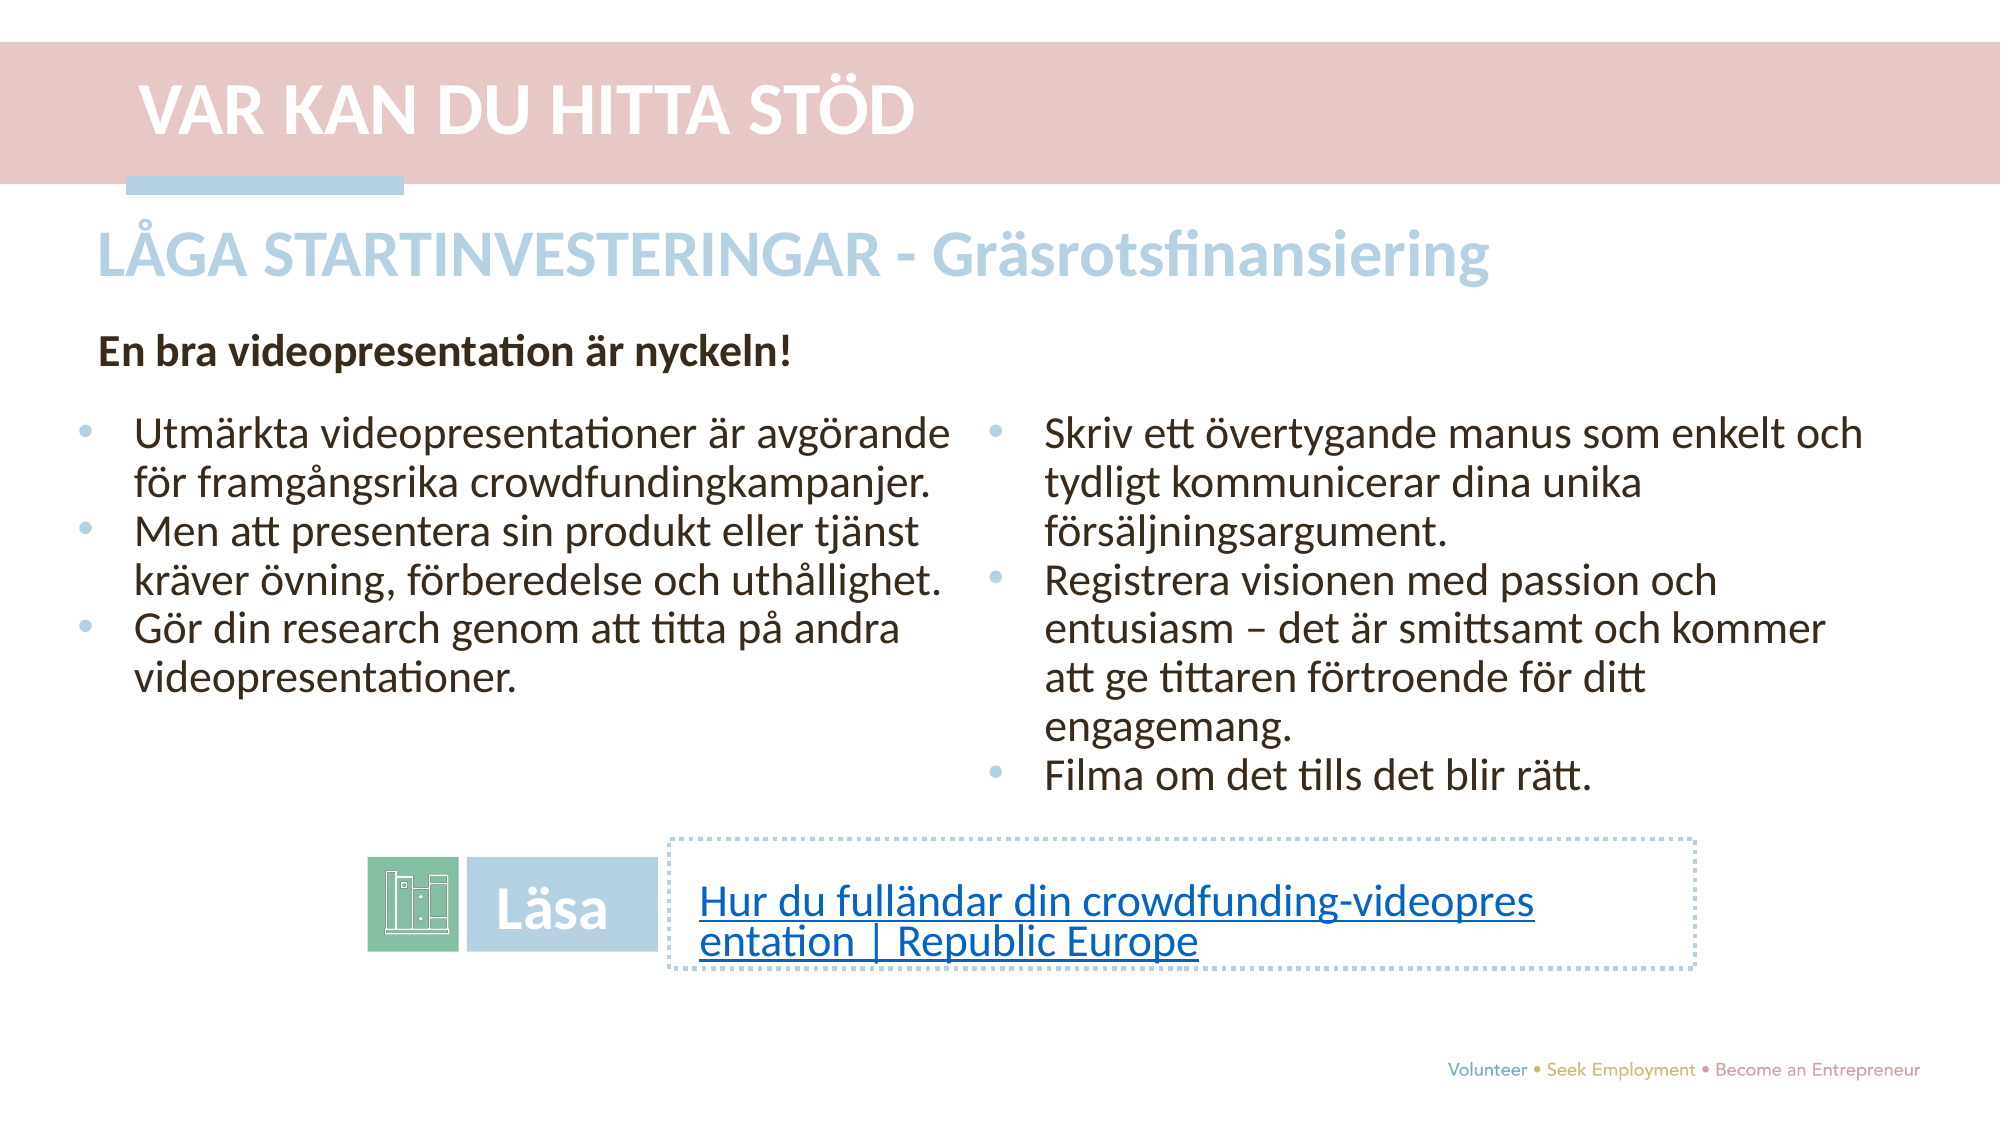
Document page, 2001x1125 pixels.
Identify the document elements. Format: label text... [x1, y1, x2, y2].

text_box Utmärkta videopresentationer är avgörande för framgångsrika crowdfundingkampanjer. Men att presentera sin produkt eller tjänst kräver övning, förberedelse och uthållighet. Gör din research genom att titta på andra videopresentationer. Skriv ett övertygande manus som enkelt och tydligt kommunicerar dina unika försäljningsargument. Registrera visionen med passion och entusiasm – det är smittsamt och kommer att ge tittaren förtroende för ditt engagemang. Filma om det tills det blir rätt. [62, 401, 1884, 857]
list VAR KAN DU HITTA STÖD [123, 51, 1913, 170]
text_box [367, 856, 826, 952]
text_box [668, 838, 1696, 970]
text_box LÅGA STARTINVESTERINGAR - Gräsrotsfinansiering [82, 221, 1739, 298]
text_box Hur du fulländar din crowdfunding-videopresentation | Republic Europe [684, 869, 1567, 1101]
picture [1418, 1046, 1971, 1103]
text_box En bra videopresentation är nyckeln! [83, 319, 1025, 455]
